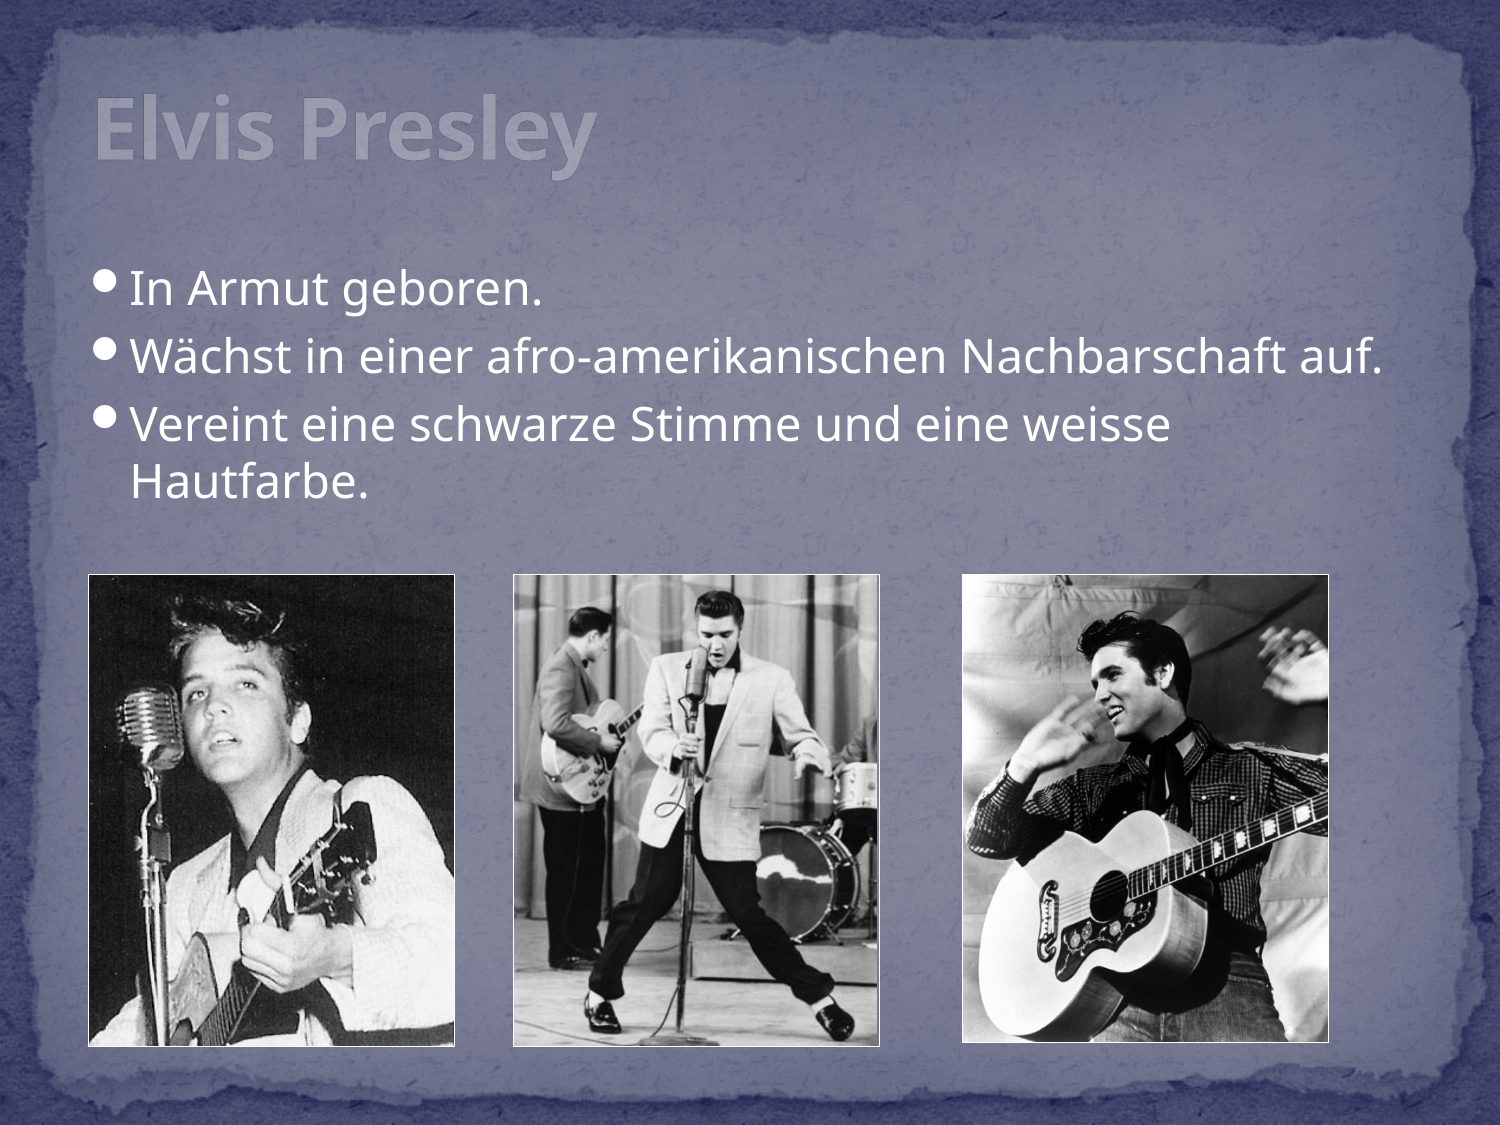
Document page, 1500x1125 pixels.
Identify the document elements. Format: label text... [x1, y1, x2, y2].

picture [514, 575, 879, 1046]
picture [89, 575, 454, 1046]
title Elvis Presley [74, 24, 1425, 225]
picture [963, 575, 1328, 1042]
list In Armut geboren. Wächst in einer afro-amerikanischen Nachbarschaft auf. Vereint eine schwarze Stimme und eine weisse Hautfarbe. [75, 249, 1425, 539]
